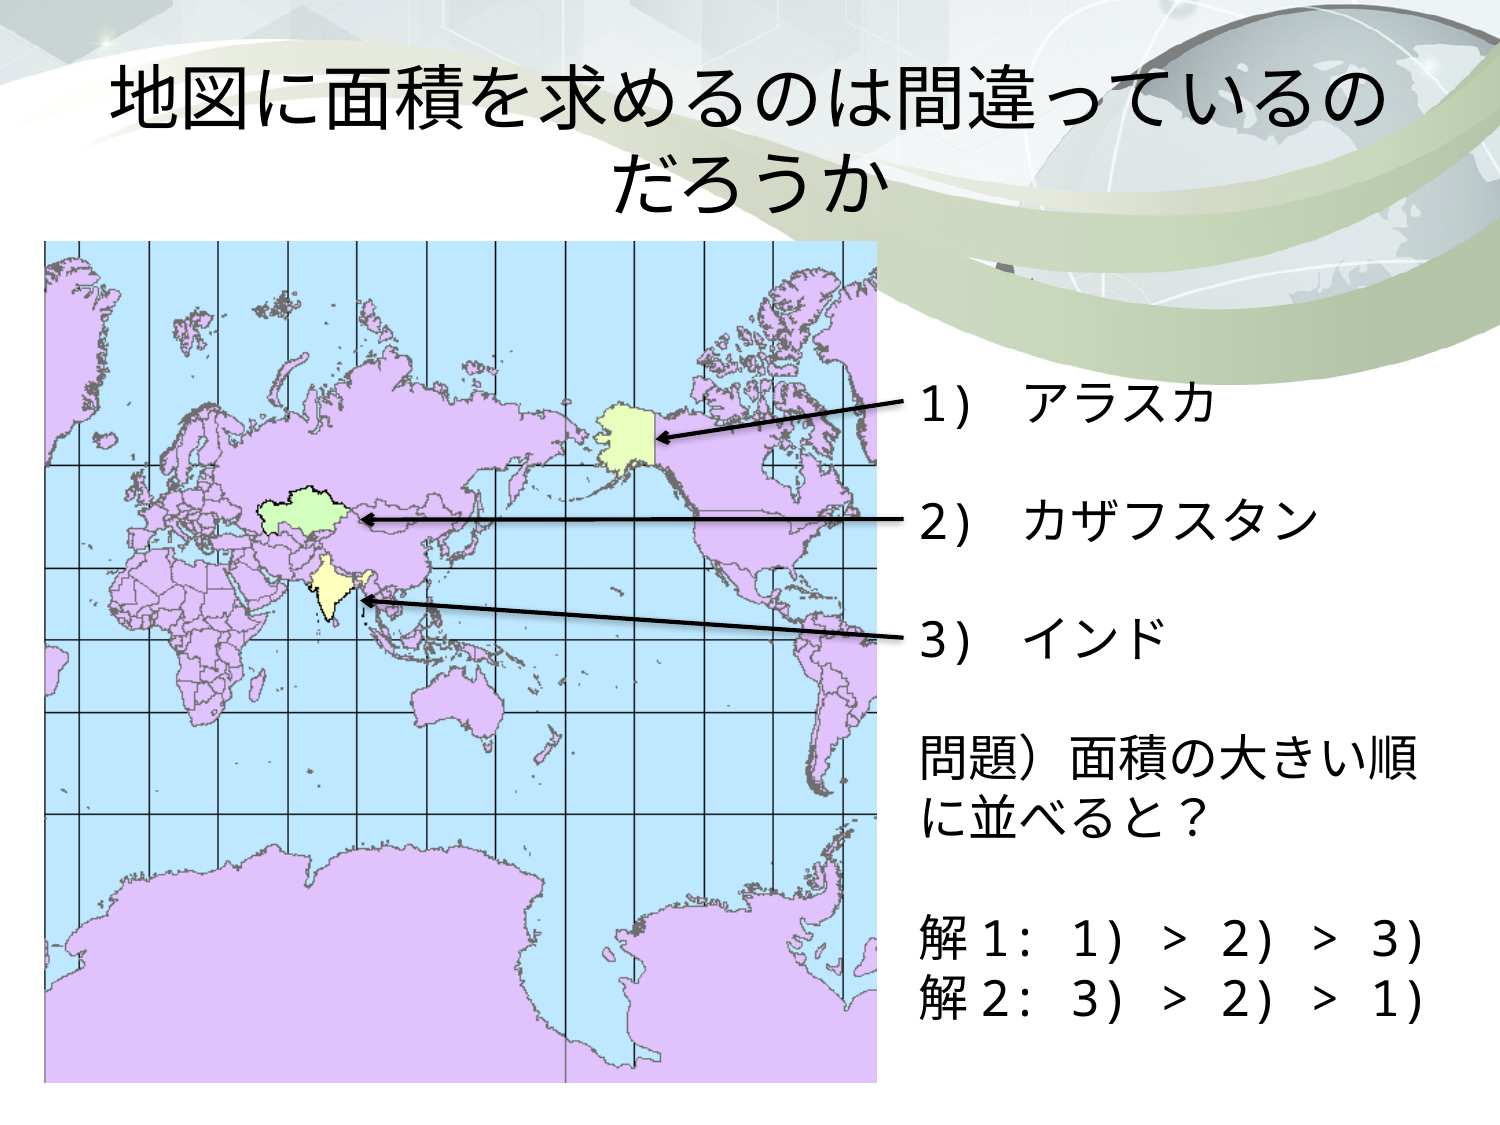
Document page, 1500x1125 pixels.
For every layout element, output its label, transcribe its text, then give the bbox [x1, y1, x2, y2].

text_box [655, 401, 904, 440]
title 地図に面積を求めるのは間違っているのだろうか [75, 45, 1425, 233]
text_box 3) インド [903, 600, 1199, 676]
text_box 2) カザフスタン [903, 481, 1353, 557]
text_box 1) アラスカ [903, 363, 1261, 439]
picture [43, 241, 877, 1084]
text_box 問題）面積の大きい順に並べると？ 解1: 1) > 2) > 3) 解2: 3) > 2) > 1) [903, 718, 1459, 1034]
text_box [359, 600, 904, 639]
